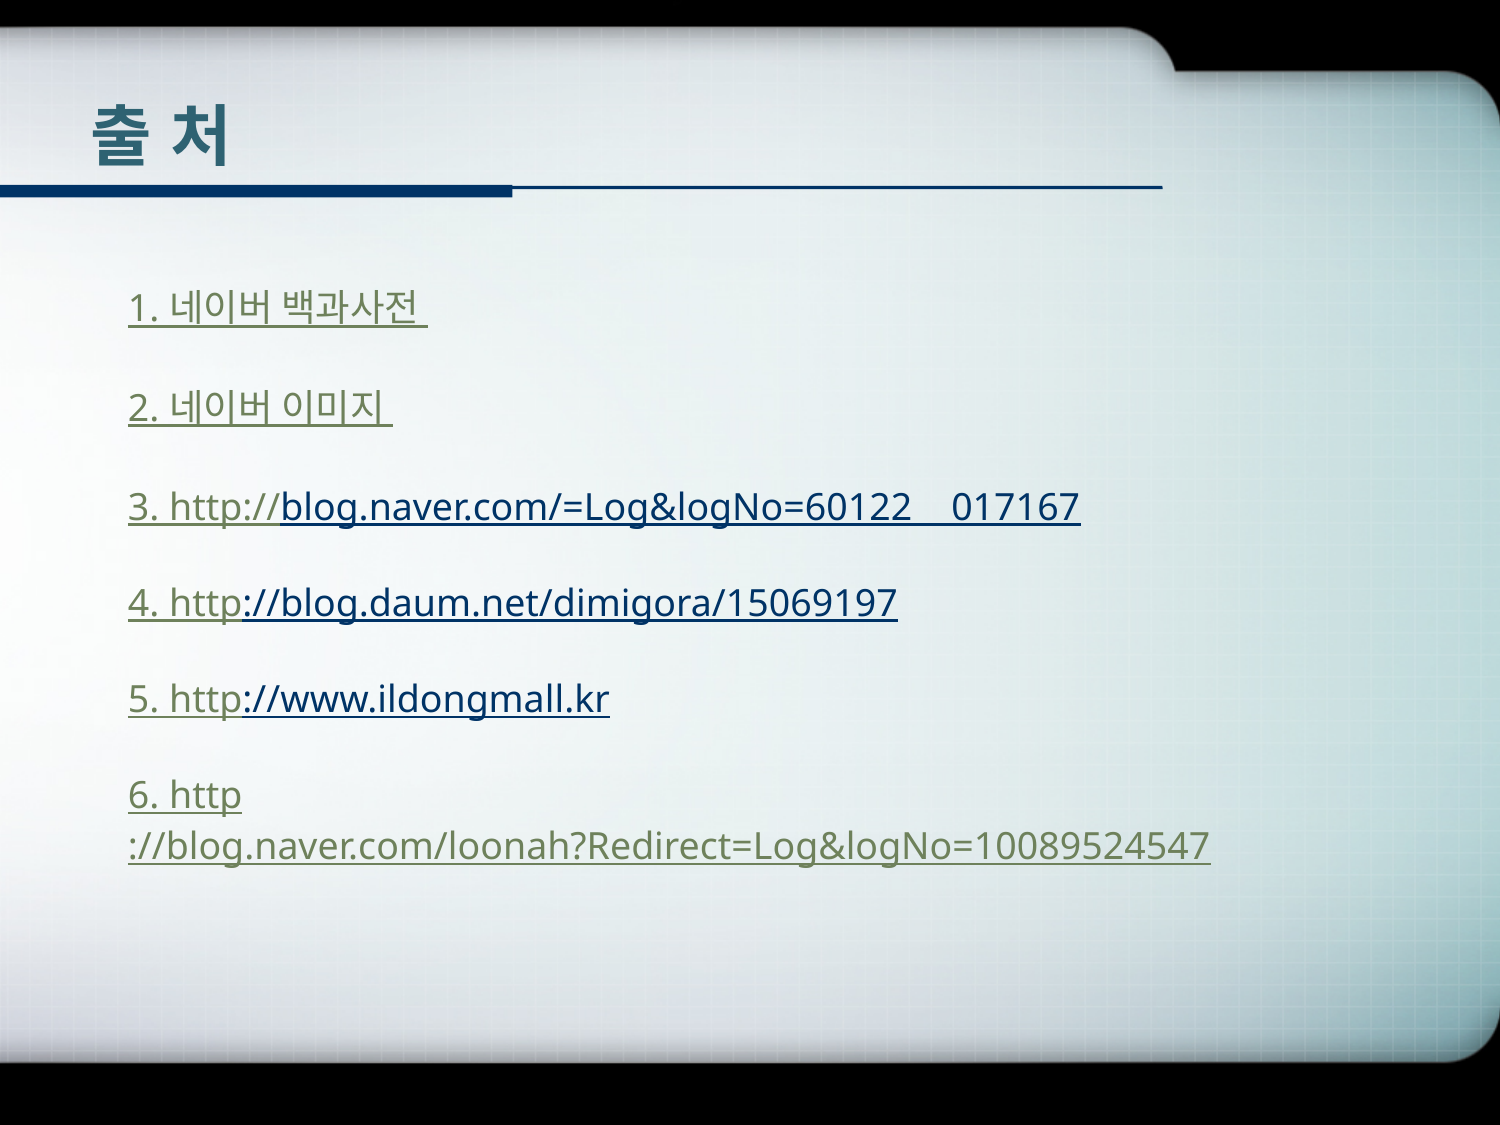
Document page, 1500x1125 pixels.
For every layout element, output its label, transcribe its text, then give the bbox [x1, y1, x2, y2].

picture [0, 0, 1500, 1125]
title 출 처 [75, 87, 1338, 180]
text_box 1. 네이버 백과사전 2. 네이버 이미지 3. http://blog.naver.com/=Log&logNo=60122 017167 4. http://blog.daum.net/dimigora/15069197 5. http://www.ildongmall.kr 6. http://blog.naver.com/loonah?Redirect=Log&logNo=10089524547 [82, 246, 1336, 879]
